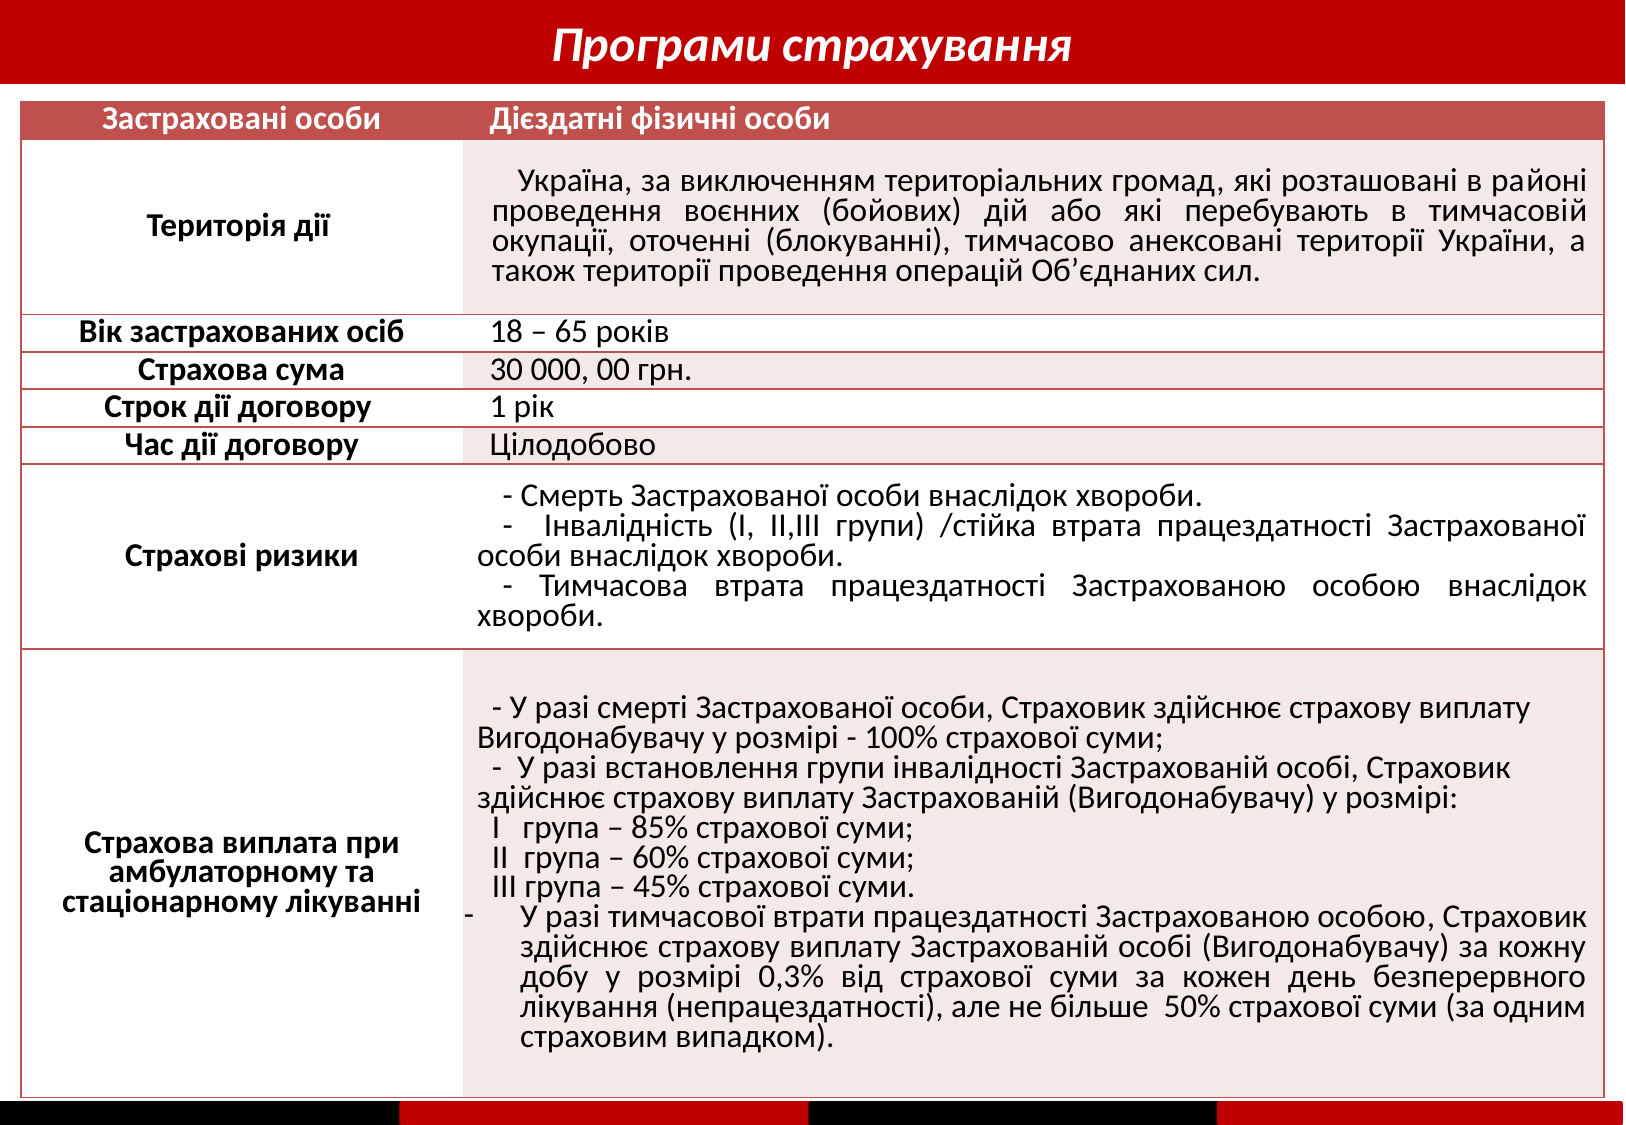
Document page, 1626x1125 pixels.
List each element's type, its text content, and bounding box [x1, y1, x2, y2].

picture [0, 1101, 1624, 1125]
table_cell Вік застрахованих осіб [22, 315, 463, 351]
table_cell - У разі смерті Застрахованої особи, Страховик здійснює страхову виплату Вигодонабувачу у розмірі - 100% страхової суми; - У разі встановлення групи інвалідності Застрахованій особі, Страховик здійснює страхову виплату Застрахованій (Вигодонабувачу) у розмірі: I група – 85% страхової суми; II група – 60% страхової суми; III група – 45% страхової суми. У разі тимчасової втрати працездатності Застрахованою особою, Страховик здійснює страхову виплату Застрахованій особі (Вигодонабувачу) за кожну добу у розмірі 0,3% від страхової суми за кожен день безперервного лікування (непрацездатності), але не більше 50% страхової суми (за одним страховим випадком). [463, 650, 1603, 1097]
table_cell Цілодобово [463, 428, 1603, 463]
table_header Дієздатні фізичні особи [463, 103, 1603, 138]
table_cell - Смерть Застрахованої особи внаслідок хвороби. - Інвалідність (І, ІІ,ІІІ групи) /стійка втрата працездатності Застрахованої особи внаслідок хвороби. - Тимчасова втрата працездатності Застрахованою особою внаслідок хвороби. [463, 465, 1603, 648]
table_cell 1 рік [463, 390, 1603, 426]
table_cell 18 – 65 років [463, 315, 1603, 351]
table_cell Строк дії договору [22, 390, 463, 426]
text_box Програми страхування [0, 0, 1625, 84]
table_cell Територія дії [22, 140, 463, 314]
table_cell 30 000, 00 грн. [463, 353, 1603, 388]
table_cell Страхова сума [22, 353, 463, 388]
table_cell Страхові ризики [22, 465, 463, 648]
table_cell Україна, за виключенням територіальних громад, які розташовані в районі проведення воєнних (бойових) дій або які перебувають в тимчасовій окупації, оточенні (блокуванні), тимчасово анексовані території України, а також території проведення операцій Об’єднаних сил. [463, 140, 1603, 314]
table_cell Час дії договору [22, 428, 463, 463]
table_header Застраховані особи [22, 103, 463, 138]
table_cell Страхова виплата при амбулаторному та стаціонарному лікуванні [22, 650, 463, 1097]
